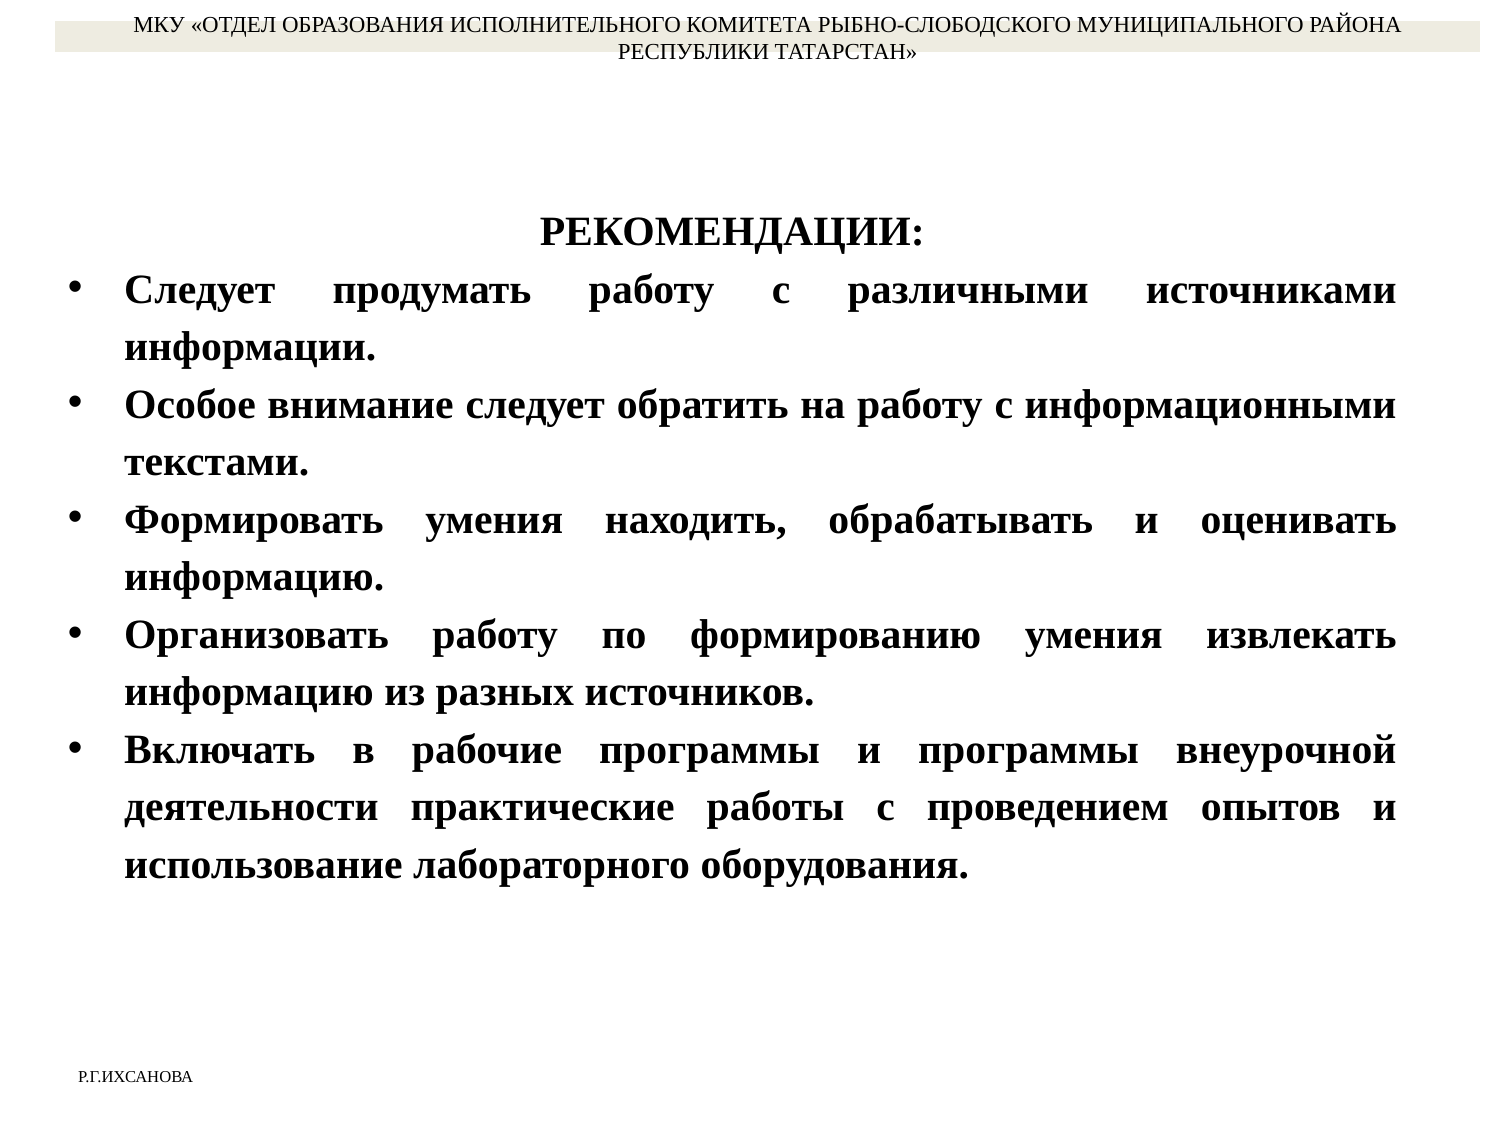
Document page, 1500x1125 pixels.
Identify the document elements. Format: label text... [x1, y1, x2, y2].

text_box МКУ «ОТДЕЛ ОБРАЗОВАНИЯ ИСПОЛНИТЕЛЬНОГО КОМИТЕТА РЫБНО-СЛОБОДСКОГО МУНИЦИПАЛЬНОГО РАЙОНА РЕСПУБЛИКИ ТАТАРСТАН» [51, 17, 1484, 57]
text_box Р.Г.ИХСАНОВА [16, 1045, 256, 1108]
text_box РЕКОМЕНДАЦИИ: Следует продумать работу с различными источниками информации. Особое внимание следует обратить на работу с информационными текстами. Формировать умения находить, обрабатывать и оценивать информацию. Организовать работу по формированию умения извлекать информацию из разных источников. Включать в рабочие программы и программы внеурочной деятельности практические работы с проведением опытов и использование лабораторного оборудования. [53, 189, 1412, 895]
